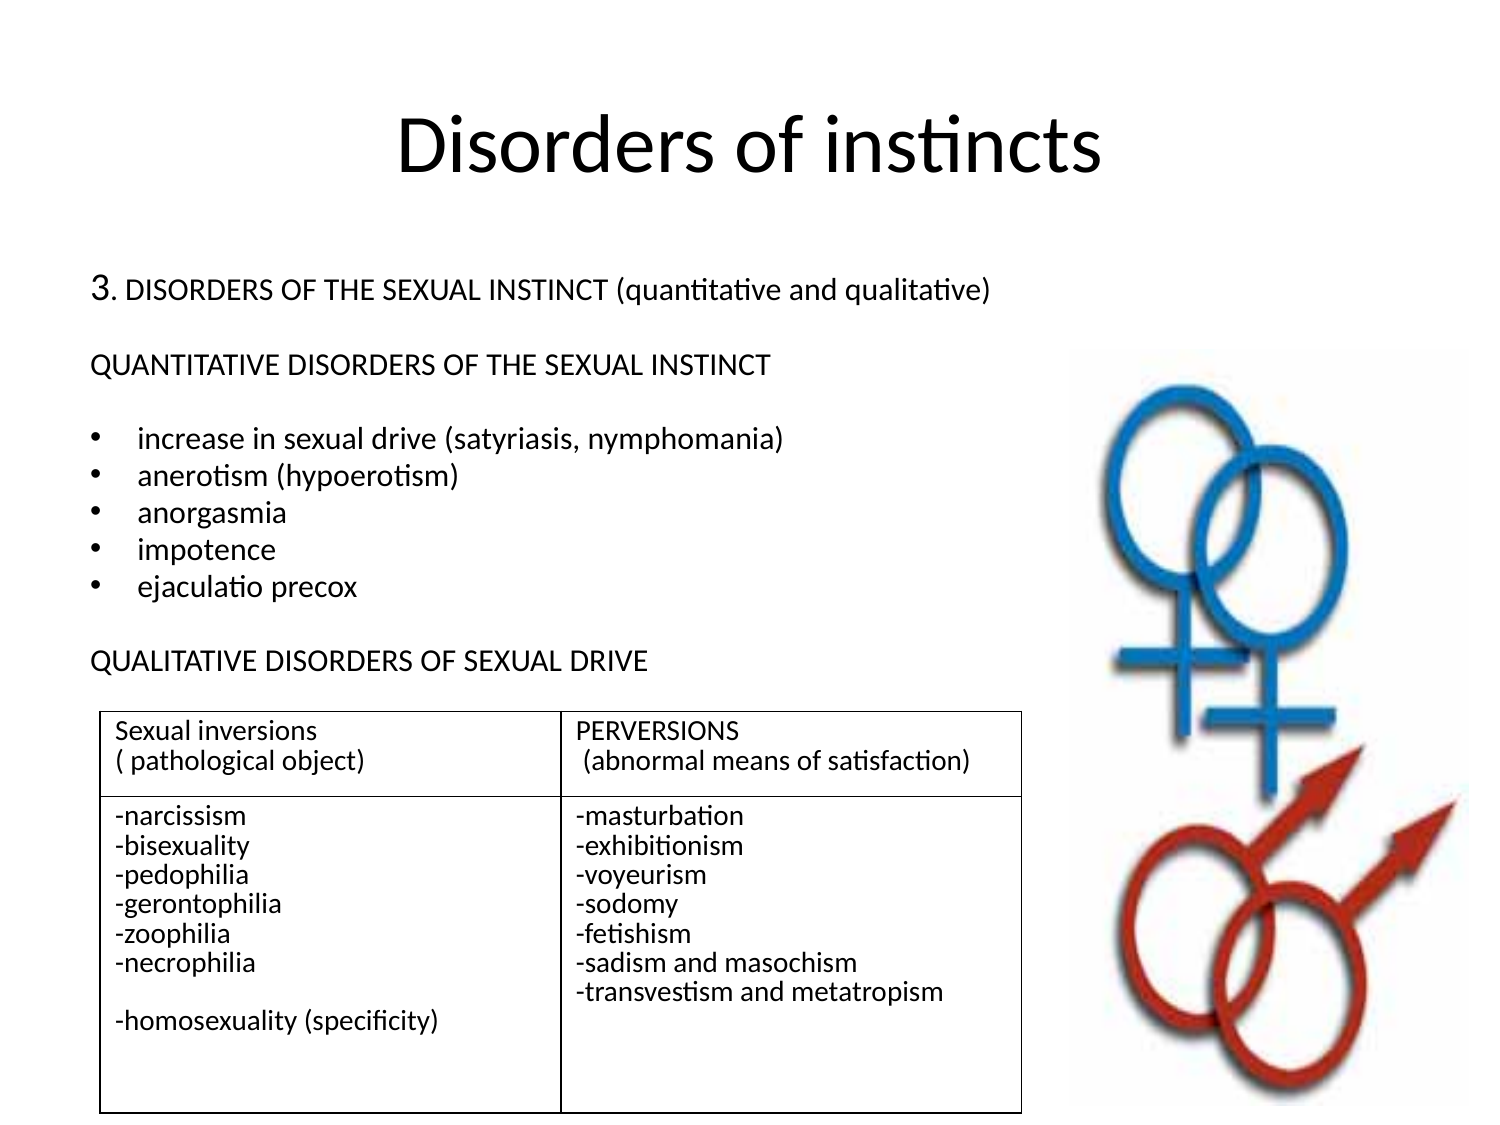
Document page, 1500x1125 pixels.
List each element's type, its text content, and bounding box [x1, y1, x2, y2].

table_cell -narcissism -bisexuality -pedophilia -gerontophilia -zoophilia -necrophilia -homosexuality (specificity) [101, 797, 560, 1112]
title Disorders of instincts [75, 45, 1425, 233]
table_header PERVERSIONS (abnormal means of satisfaction) [562, 712, 1021, 796]
list 3. DISORDERS OF THE SEXUAL INSTINCT (quantitative and qualitative) QUANTITATIVE DISORDERS OF THE SEXUAL INSTINCT increase in sexual drive (satyriasis, nymphomania) anerotism (hypoerotism) anorgasmia impotence ejaculatio precox QUALITATIVE DISORDERS OF SEXUAL DRIVE [75, 262, 1436, 728]
table_header Sexual inversions ( pathological object) [101, 712, 560, 796]
table_cell -masturbation -exhibitionism -voyeurism -sodomy -fetishism -sadism and masochism -transvestism and metatropism [562, 797, 1021, 1112]
picture [1068, 349, 1469, 1107]
